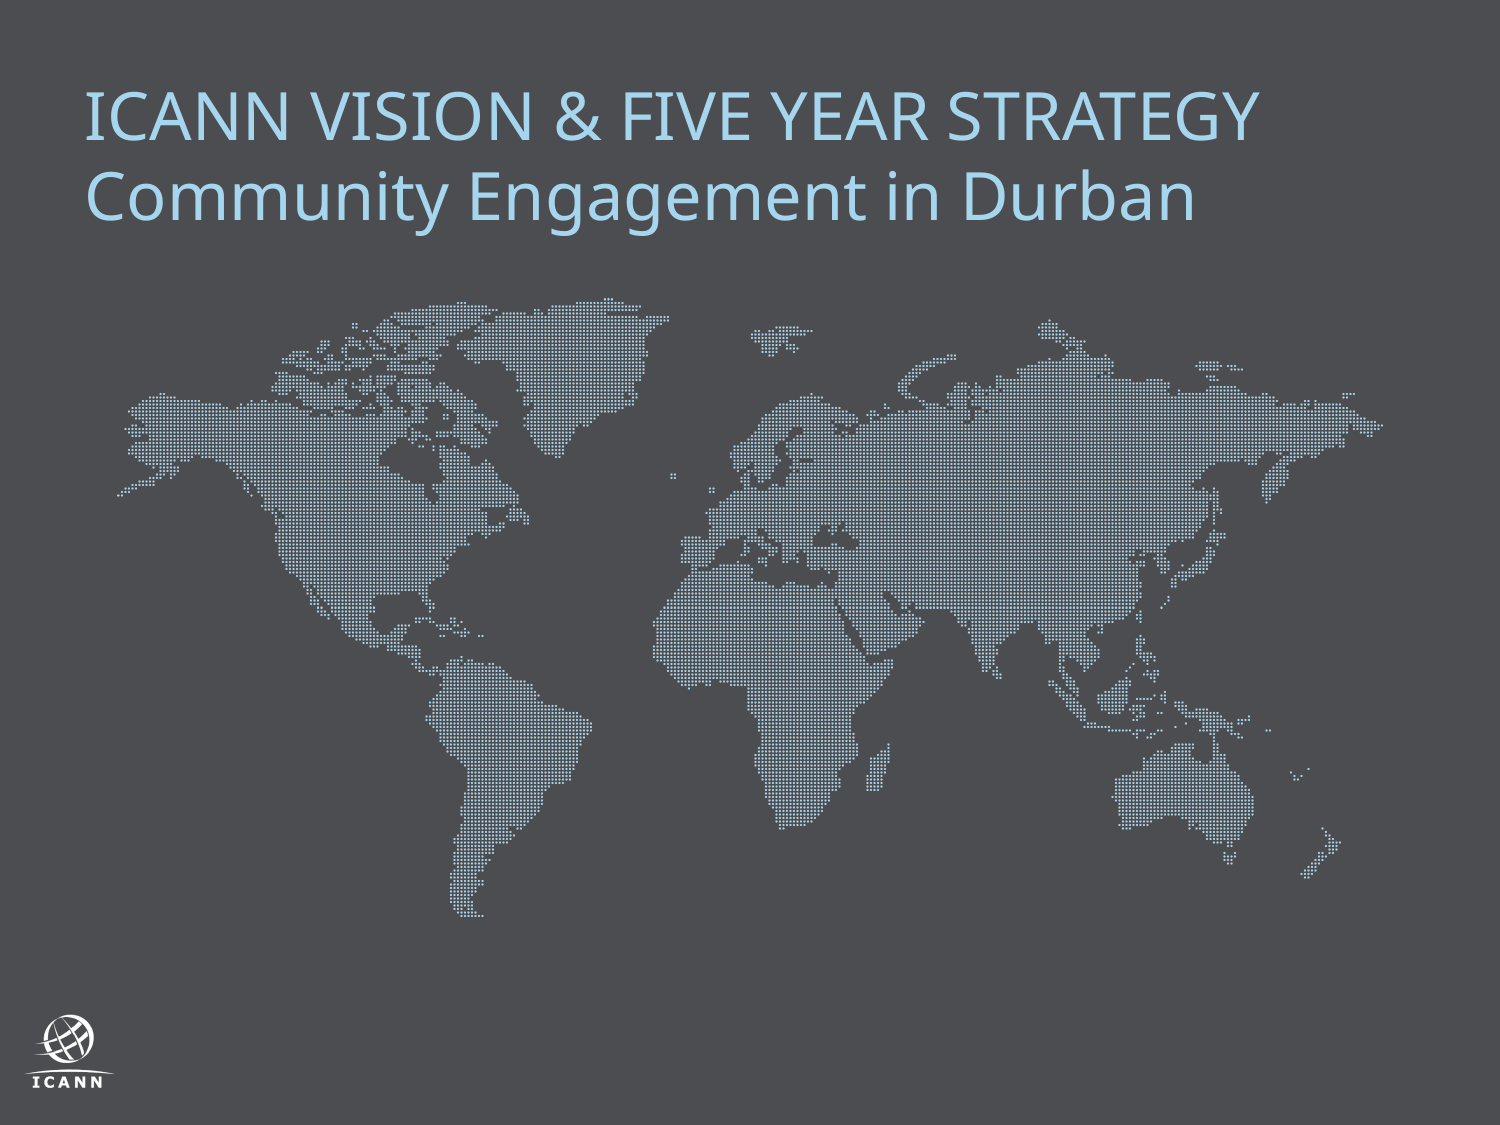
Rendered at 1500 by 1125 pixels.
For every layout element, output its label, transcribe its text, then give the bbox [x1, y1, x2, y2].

title ICANN VISION & FIVE YEAR STRATEGY Community Engagement in Durban [69, 66, 1383, 226]
picture [21, 1012, 126, 1090]
picture [117, 298, 1383, 917]
